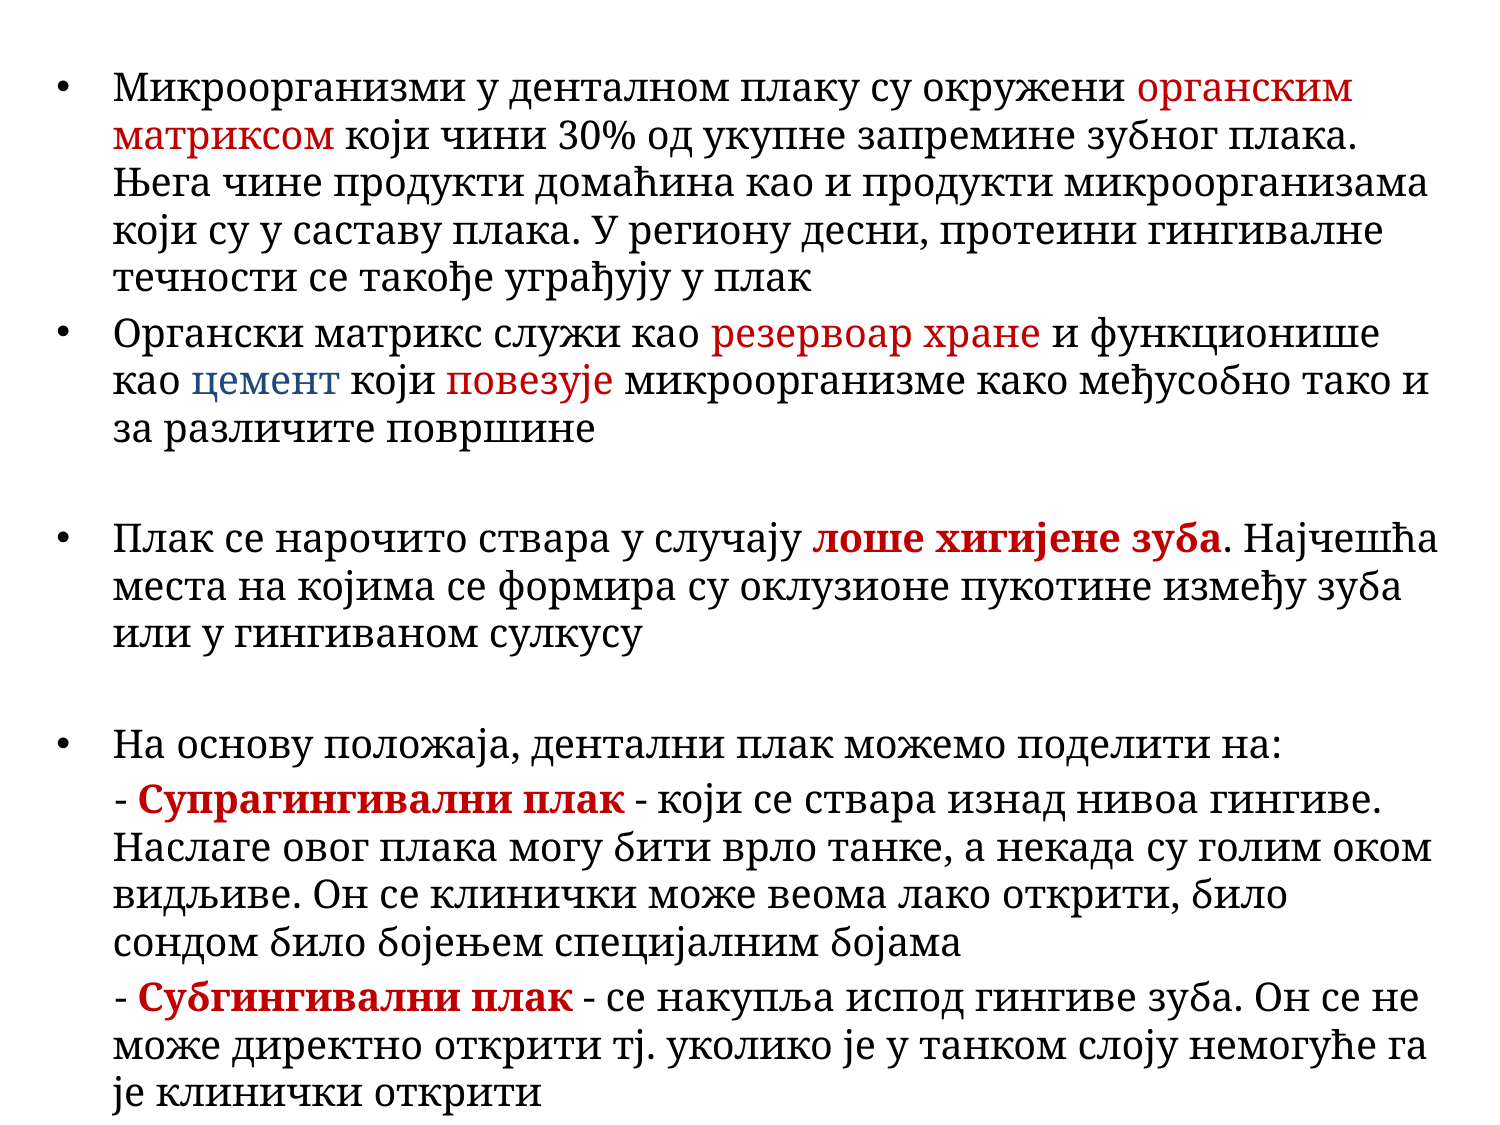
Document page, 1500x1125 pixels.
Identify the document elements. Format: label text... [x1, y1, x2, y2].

list Микроорганизми у денталном плаку су окружени органским матриксом који чини 30% од укупне запремине зубног плака. Њега чине продукти домаћина као и продукти микроорганизама који су у саставу плака. У региону десни, протеини гингивалне течности се такође уграђују у плак Органски матрикс служи као резервоар хране и функционише као цемент који повезује микроорганизме како међусобно тако и за различите површине Плак се нарочито ствара у случају лоше хигијене зуба. Најчешћа места на којима се формира су оклузионе пукотине између зуба или у гингиваном сулкусу На основу положаја, дентални плак можемо поделити на: - Супрагингивални плак - који се ствара изнад нивоа гингиве. Наслаге овог плака могу бити врло танке, а некада су голим оком видљиве. Он се клинички може веома лако открити, било сондом било бојењем специјалним бојама - Субгингивални плак - се накупља испод гингиве зуба. Он се не може директно открити тј. уколико је у танком слоју немогуће га је клинички открити [41, 54, 1460, 1125]
